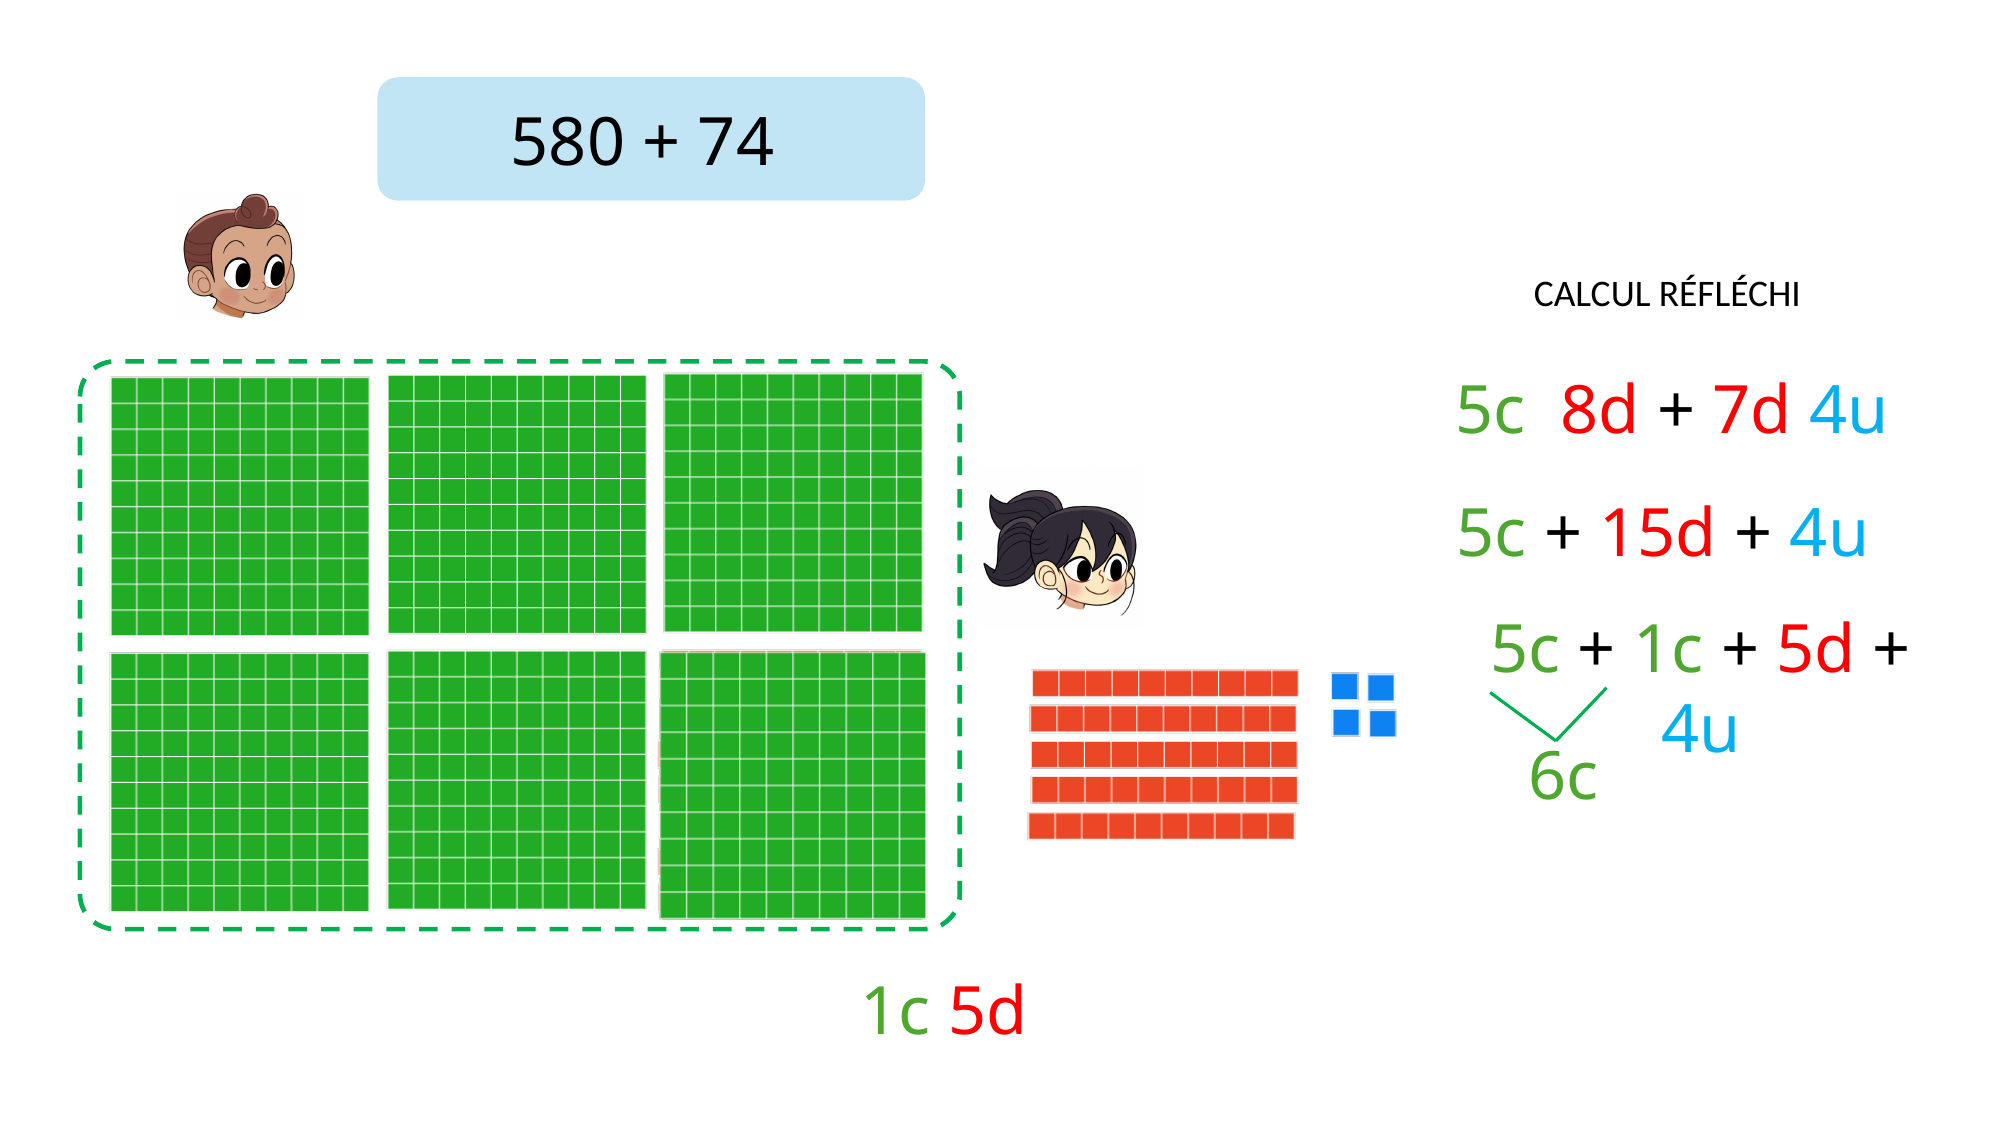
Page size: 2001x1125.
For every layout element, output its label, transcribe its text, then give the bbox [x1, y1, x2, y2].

text_box 6c [1449, 725, 1710, 820]
text_box 580 + 74 [375, 75, 927, 203]
picture [173, 190, 304, 320]
text_box 1c 5d [846, 973, 1179, 1056]
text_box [1555, 687, 1608, 742]
text_box 5c 8d + 7d 4u [1438, 359, 1907, 454]
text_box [1489, 692, 1557, 742]
picture [58, 321, 1449, 973]
text_box CALCUL RÉFLÉCHI [1519, 261, 1826, 322]
text_box 5c + 1c + 5d + 4u [1449, 598, 1956, 774]
text_box 5c + 15d + 4u [1420, 482, 1889, 598]
text_box [957, 379, 962, 598]
